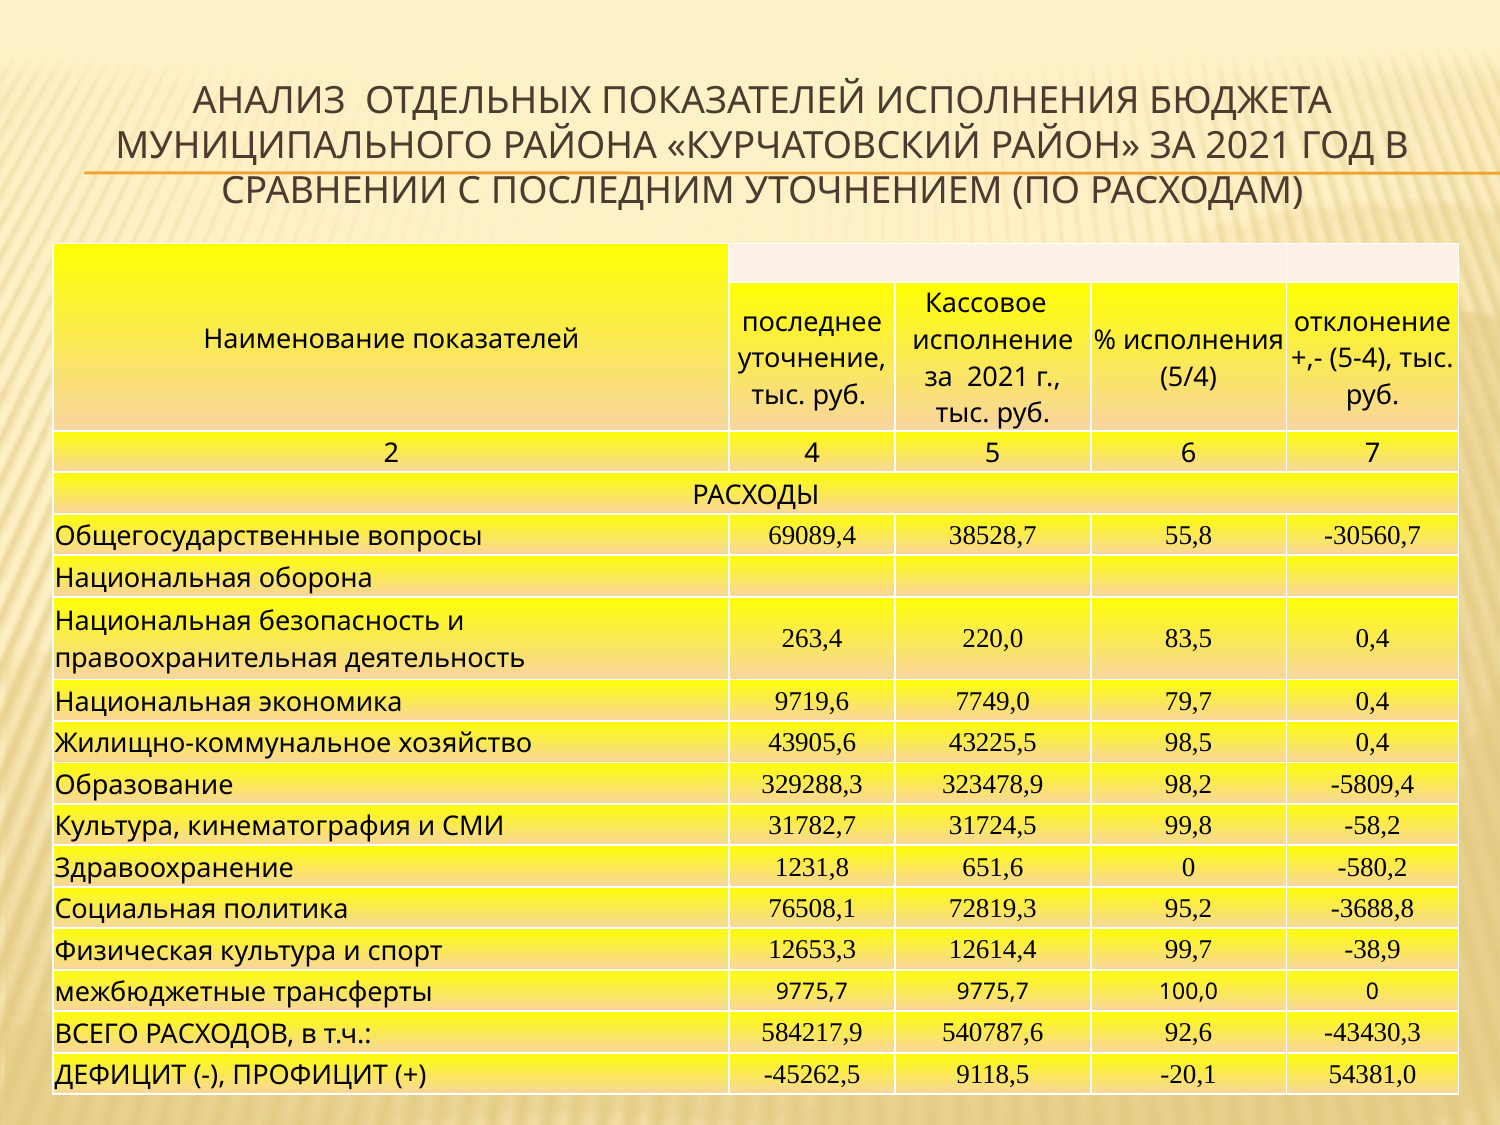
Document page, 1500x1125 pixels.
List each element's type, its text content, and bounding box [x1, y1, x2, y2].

table_cell 0 [1092, 846, 1286, 886]
table_cell Культура, кинематография и СМИ [54, 805, 728, 844]
table_cell 540787,6 [896, 1012, 1090, 1052]
table_cell 0,4 [1287, 680, 1458, 720]
table_cell последнее уточнение, тыс. руб. [730, 283, 894, 430]
table_cell 31782,7 [730, 805, 894, 844]
table_cell ДЕФИЦИТ (-), ПРОФИЦИТ (+) [54, 1054, 728, 1093]
table_cell межбюджетные трансферты [54, 971, 728, 1010]
table_cell 98,2 [1092, 763, 1286, 803]
table_cell 31724,5 [896, 805, 1090, 844]
table_cell [896, 556, 1090, 596]
table_cell 43905,6 [730, 722, 894, 762]
table_cell 584217,9 [730, 1012, 894, 1052]
table_cell 0,4 [1287, 722, 1458, 762]
table_cell Образование [54, 763, 728, 803]
table_cell -38,9 [1287, 929, 1458, 969]
table_cell 95,2 [1092, 888, 1286, 927]
table_cell 43225,5 [896, 722, 1090, 762]
table_cell 38528,7 [896, 515, 1090, 554]
table_cell отклонение +,- (5-4), тыс. руб. [1287, 283, 1458, 430]
table_cell 1231,8 [730, 846, 894, 886]
table_cell 76508,1 [730, 888, 894, 927]
table_cell 12614,4 [896, 929, 1090, 969]
table_cell 99,8 [1092, 805, 1286, 844]
table_cell 98,5 [1092, 722, 1286, 762]
table_cell -30560,7 [1287, 515, 1458, 554]
table_cell 7 [1287, 432, 1458, 471]
table_cell 79,7 [1092, 680, 1286, 720]
table_cell Физическая культура и спорт [54, 929, 728, 969]
table_cell 99,7 [1092, 929, 1286, 969]
table_cell Национальная безопасность и правоохранительная деятельность [54, 598, 728, 679]
table_cell -3688,8 [1287, 888, 1458, 927]
table_cell -45262,5 [730, 1054, 894, 1093]
table_cell -5809,4 [1287, 763, 1458, 803]
table_cell 5 [896, 432, 1090, 471]
table_cell -58,2 [1287, 805, 1458, 844]
table_cell 0,4 [1287, 598, 1458, 679]
table_cell Социальная политика [54, 888, 728, 927]
table_cell 323478,9 [896, 763, 1090, 803]
table_header Наименование показателей [54, 244, 728, 430]
table_cell Общегосударственные вопросы [54, 515, 728, 554]
table_cell Кассовое исполнение за 2021 г., тыс. руб. [896, 283, 1090, 430]
table_cell 9719,6 [730, 680, 894, 720]
picture [0, 0, 1500, 1125]
table_cell 72819,3 [896, 888, 1090, 927]
table_cell РАСХОДЫ [54, 473, 1458, 513]
table_cell 55,8 [1092, 515, 1286, 554]
table_cell 329288,3 [730, 763, 894, 803]
table_cell Национальная оборона [54, 556, 728, 596]
table_header [1287, 244, 1458, 281]
table_cell 2 [54, 432, 728, 471]
table_cell 6 [1092, 432, 1286, 471]
table_cell 0 [1287, 971, 1458, 1010]
table_cell 4 [730, 432, 894, 471]
table_cell 220,0 [896, 598, 1090, 679]
table_cell 12653,3 [730, 929, 894, 969]
table_cell 69089,4 [730, 515, 894, 554]
table_cell 9118,5 [896, 1054, 1090, 1093]
table_cell 263,4 [730, 598, 894, 679]
table_cell ВСЕГО РАСХОДОВ, в т.ч.: [54, 1012, 728, 1052]
table_cell % исполнения (5/4) [1092, 283, 1286, 430]
table_cell 92,6 [1092, 1012, 1286, 1052]
table_cell 7749,0 [896, 680, 1090, 720]
table_cell -43430,3 [1287, 1012, 1458, 1052]
table_cell 54381,0 [1287, 1054, 1458, 1093]
table_header [730, 244, 1286, 281]
table_cell -20,1 [1092, 1054, 1286, 1093]
table_cell Жилищно-коммунальное хозяйство [54, 722, 728, 762]
table_cell Национальная экономика [54, 680, 728, 720]
table_cell [1287, 556, 1458, 596]
table_cell 651,6 [896, 846, 1090, 886]
table_cell [1092, 556, 1286, 596]
table_cell [730, 556, 894, 596]
table_cell 9775,7 [730, 971, 894, 1010]
table_cell 9775,7 [896, 971, 1090, 1010]
table_cell -580,2 [1287, 846, 1458, 886]
title Анализ отдельных показателей исполнения бюджета муниципального района «Курчатовский район» за 2021 год в сравнении с последним уточнением (по расходам) [50, 75, 1475, 213]
table_cell Здравоохранение [54, 846, 728, 886]
table_cell 83,5 [1092, 598, 1286, 679]
table_cell 100,0 [1092, 971, 1286, 1010]
